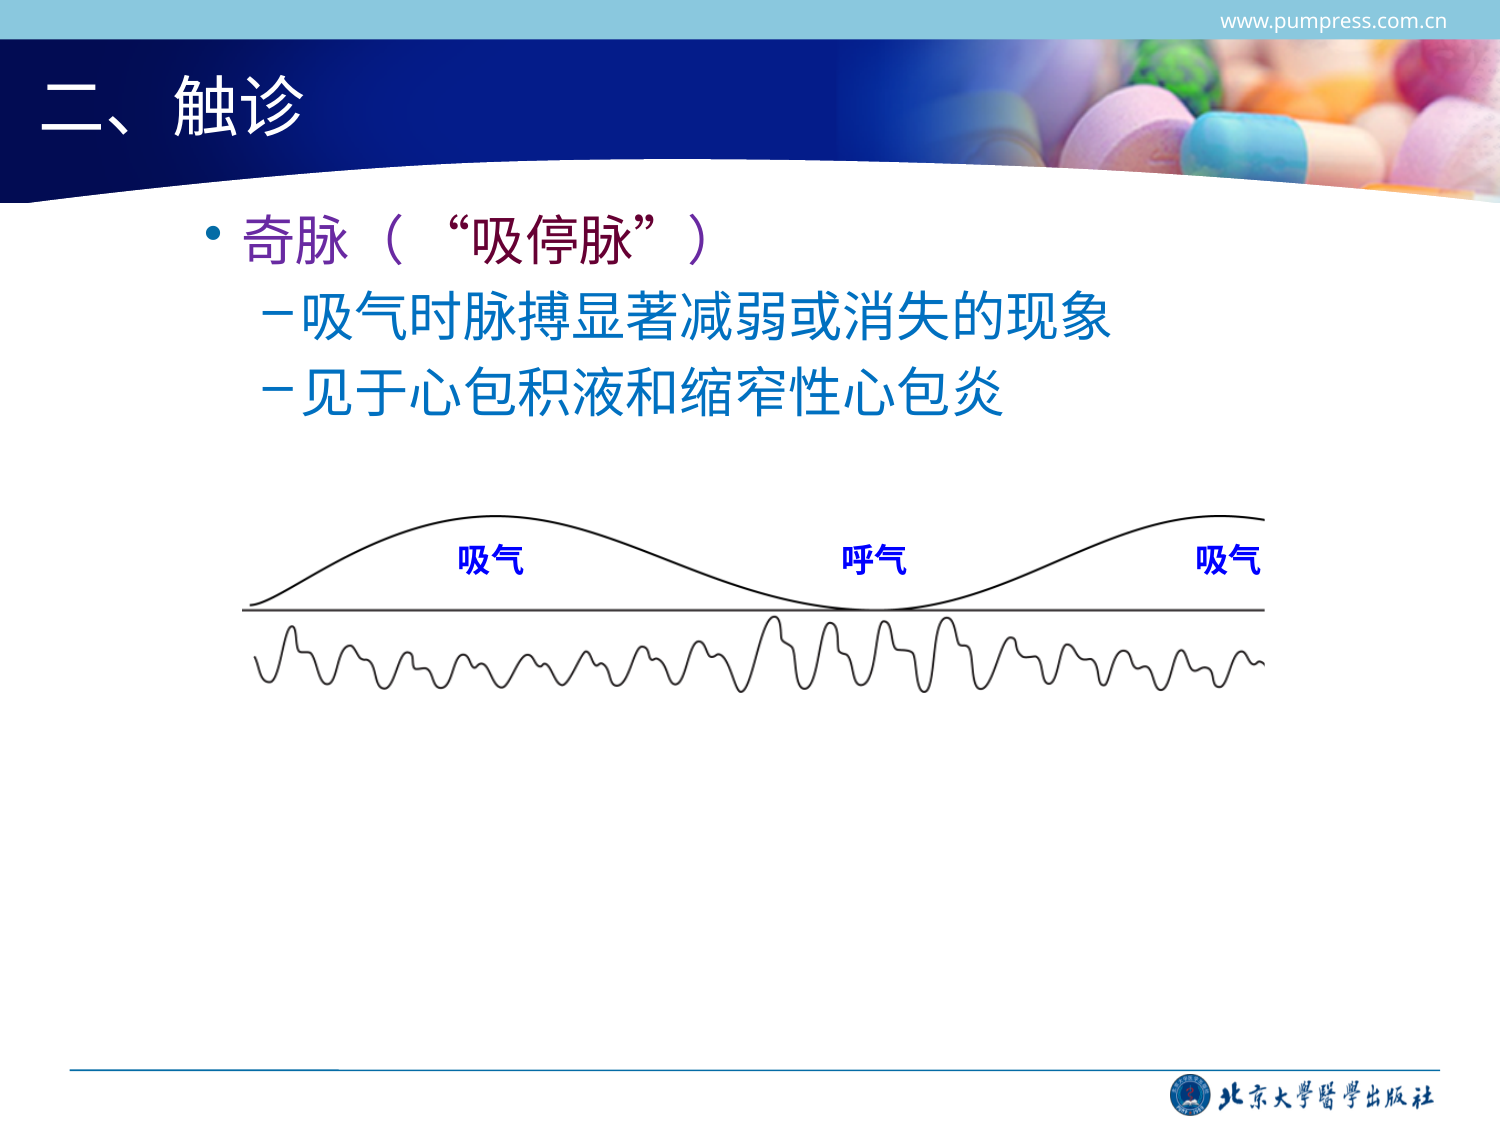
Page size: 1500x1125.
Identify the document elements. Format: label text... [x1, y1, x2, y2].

title 二、触诊 [23, 58, 1349, 152]
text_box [442, 531, 1294, 587]
slide_number www.pumpress.com.cn [1024, 0, 1463, 38]
list 奇脉（ “吸停脉”） 吸气时脉搏显著减弱或消失的现象 见于心包积液和缩窄性心包炎 [49, 198, 1463, 1026]
picture [0, 40, 1500, 203]
picture [1170, 1074, 1436, 1118]
picture [241, 514, 1265, 693]
